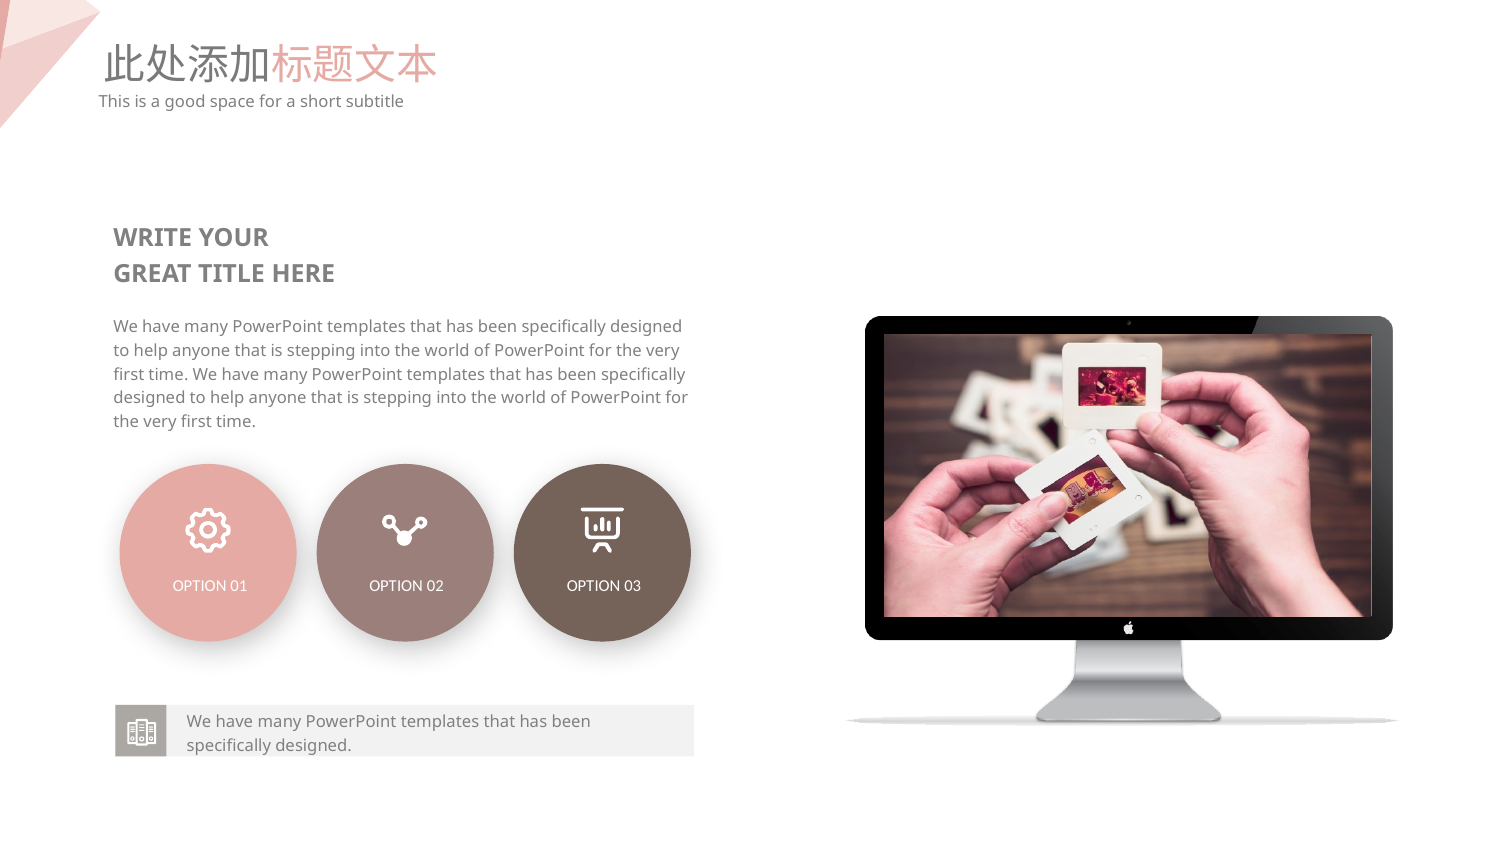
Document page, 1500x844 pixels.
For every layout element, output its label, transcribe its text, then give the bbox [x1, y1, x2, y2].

text_box [511, 461, 693, 644]
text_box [0, 0, 101, 131]
text_box 此处添加标题文本 [104, 30, 454, 95]
text_box This is a good space for a short subtitle [104, 83, 420, 119]
text_box OPTION 02 [335, 570, 478, 595]
text_box [314, 461, 496, 644]
text_box We have many PowerPoint templates that has been specifically designed. [186, 706, 657, 755]
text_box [844, 316, 1400, 726]
text_box OPTION 03 [533, 570, 675, 595]
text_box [580, 507, 625, 554]
text_box WRITE YOUR GREAT TITLE HERE We have many PowerPoint templates that has been specifically designed to help anyone that is stepping into the world of PowerPoint for the very first time. We have many PowerPoint templates that has been specifically designed to help anyone that is stepping into the world of PowerPoint for the very first time. [113, 215, 690, 432]
text_box [382, 514, 428, 546]
text_box [127, 718, 157, 746]
text_box [167, 704, 694, 757]
text_box [115, 704, 167, 757]
text_box [117, 461, 299, 644]
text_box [185, 507, 231, 553]
text_box OPTION 01 [139, 570, 281, 595]
